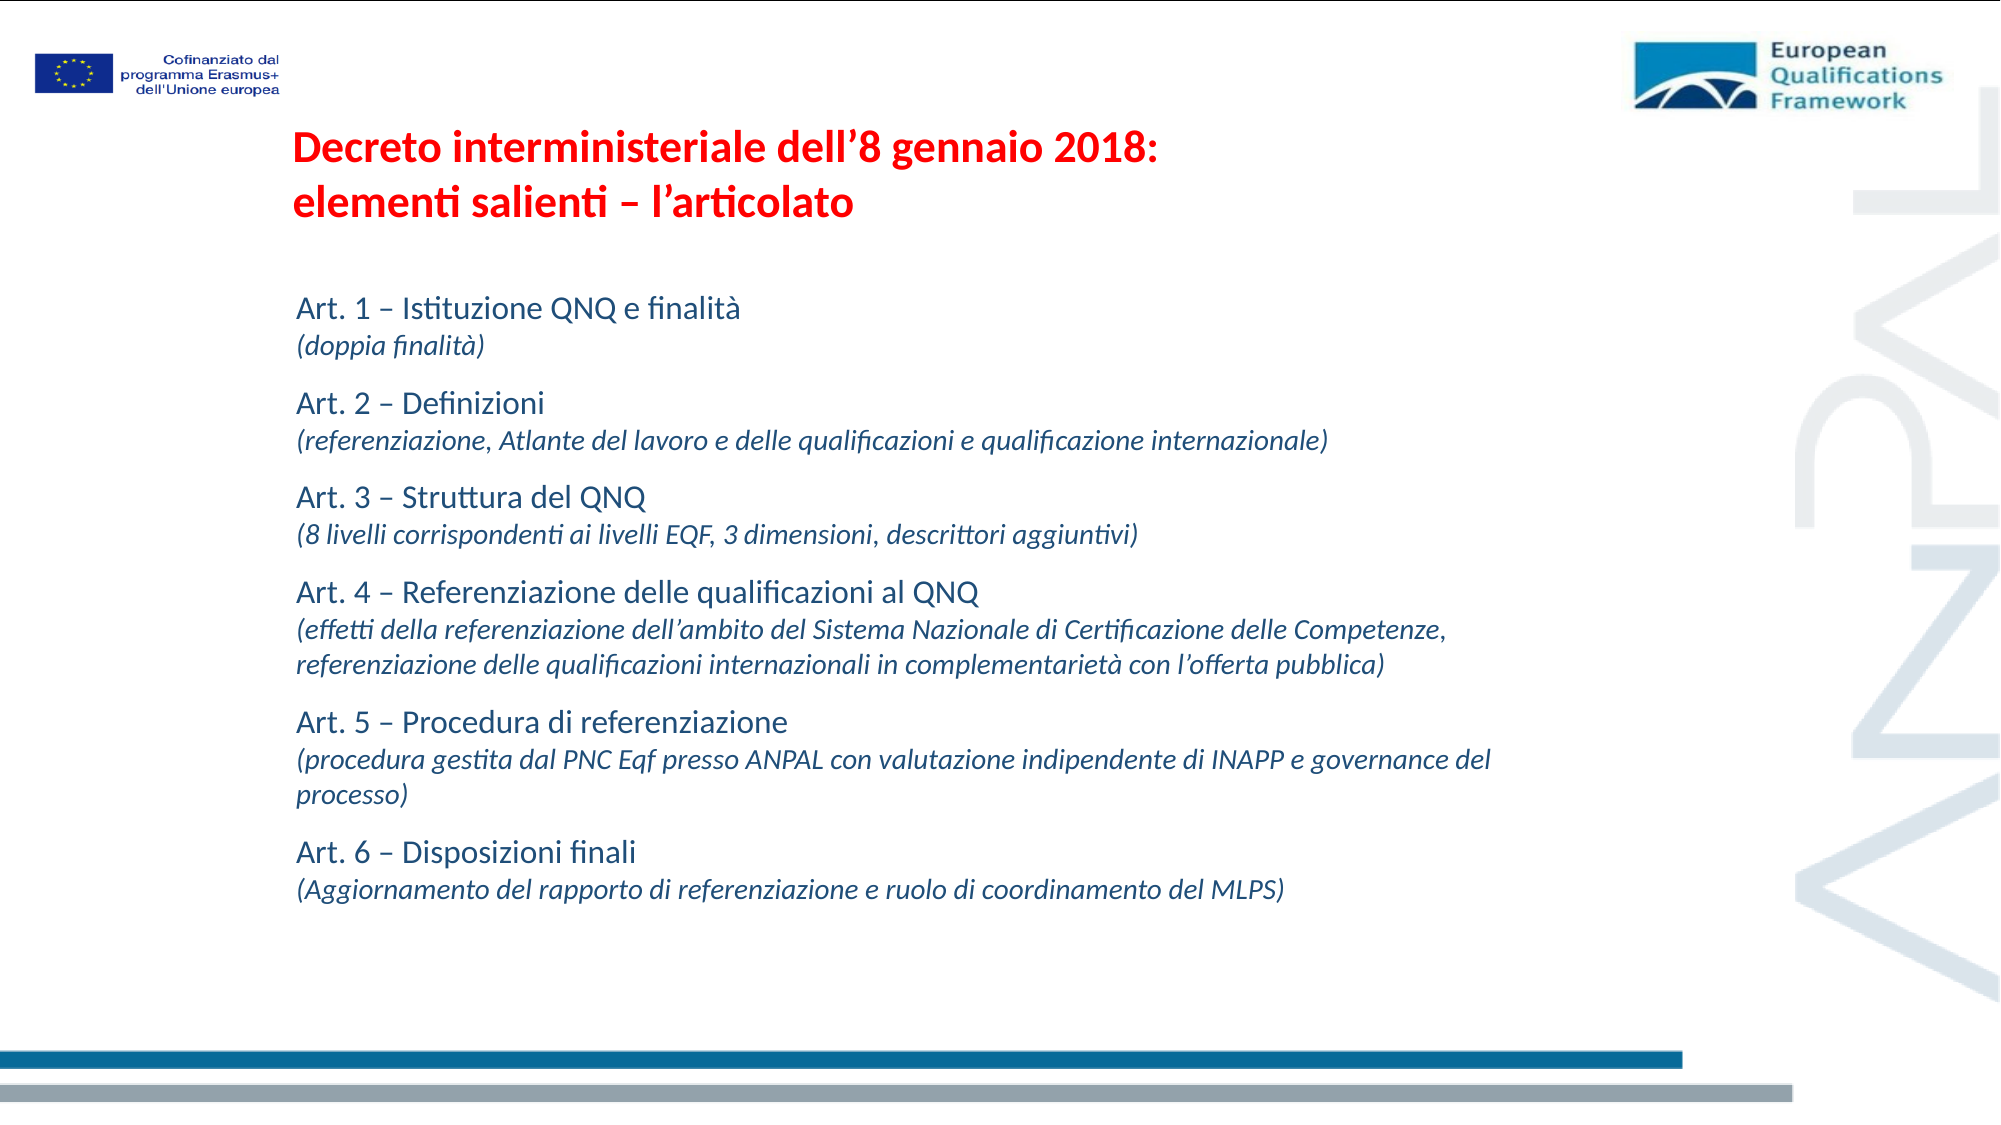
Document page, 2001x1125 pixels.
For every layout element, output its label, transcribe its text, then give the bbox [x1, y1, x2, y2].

text_box Decreto interministeriale dell’8 gennaio 2018: elementi salienti – l’articolato [281, 136, 1422, 207]
text_box Art. 1 – Istituzione QNQ e finalità (doppia finalità) Art. 2 – Definizioni (referenziazione, Atlante del lavoro e delle qualificazioni e qualificazione internazionale) Art. 3 – Struttura del QNQ (8 livelli corrispondenti ai livelli EQF, 3 dimensioni, descrittori aggiuntivi) Art. 4 – Referenziazione delle qualificazioni al QNQ (effetti della referenziazione dell’ambito del Sistema Nazionale di Certificazione delle Competenze, referenziazione delle qualificazioni internazionali in complementarietà con l’offerta pubblica) Art. 5 – Procedura di referenziazione (procedura gestita dal PNC Eqf presso ANPAL con valutazione indipendente di INAPP e governance del processo) Art. 6 – Disposizioni finali (Aggiornamento del rapporto di referenziazione e ruolo di coordinamento del MLPS) [281, 278, 1516, 953]
picture [0, 0, 2001, 1125]
text_box [265, 107, 1510, 202]
